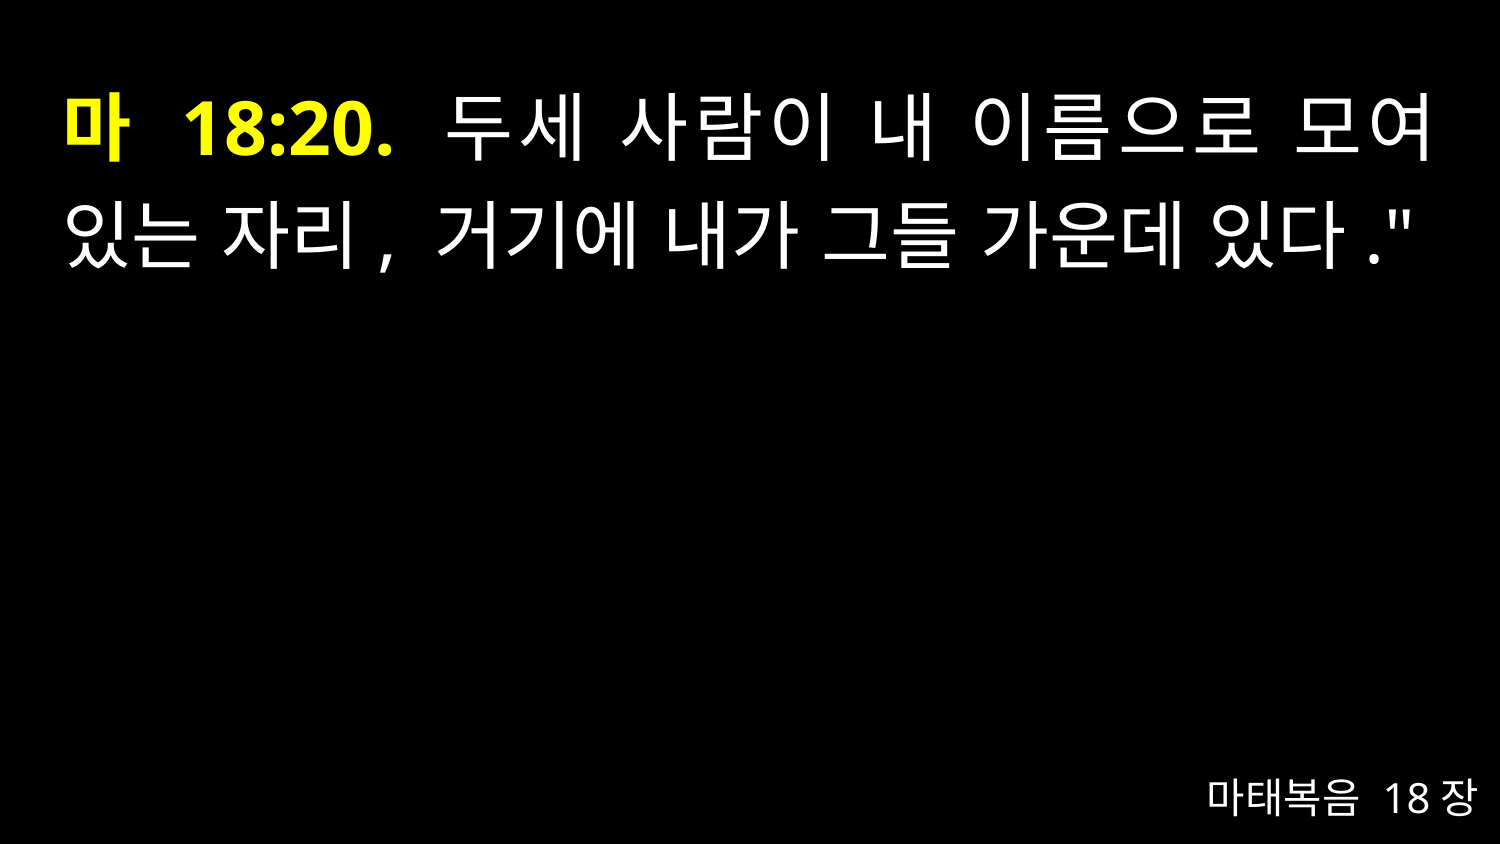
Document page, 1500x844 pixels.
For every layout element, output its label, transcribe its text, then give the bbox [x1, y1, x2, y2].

title 마 18:20. 두세 사람이 내 이름으로 모여 있는 자리, 거기에 내가 그들 가운데 있다." [0, 0, 1500, 844]
subtitle 마태복음 18장 [916, 770, 1500, 844]
